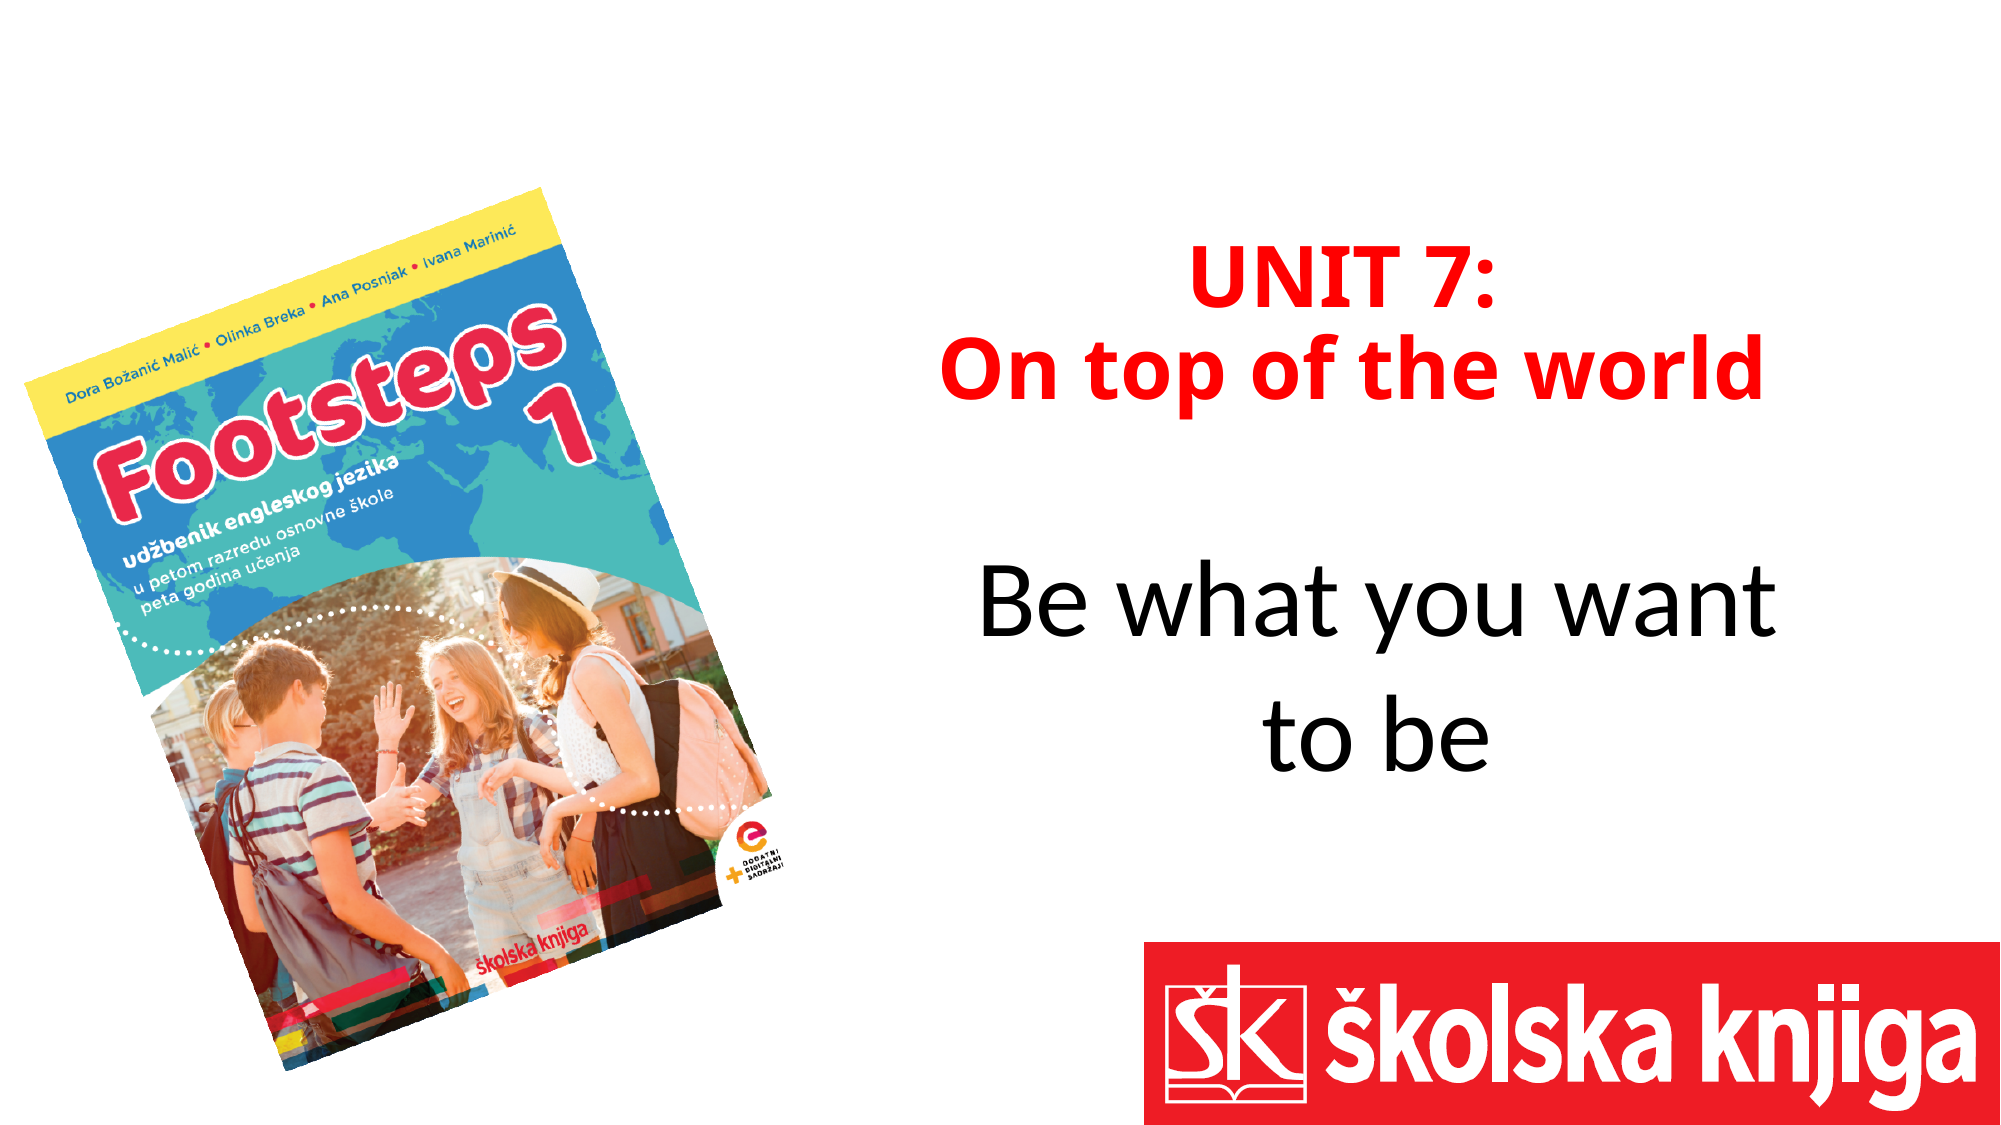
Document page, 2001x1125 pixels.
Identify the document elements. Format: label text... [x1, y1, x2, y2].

title UNIT 7: On top of the world [730, 226, 1976, 426]
subtitle Be what you want to be [754, 534, 2000, 806]
picture [24, 188, 801, 1071]
picture [1144, 942, 2000, 1125]
